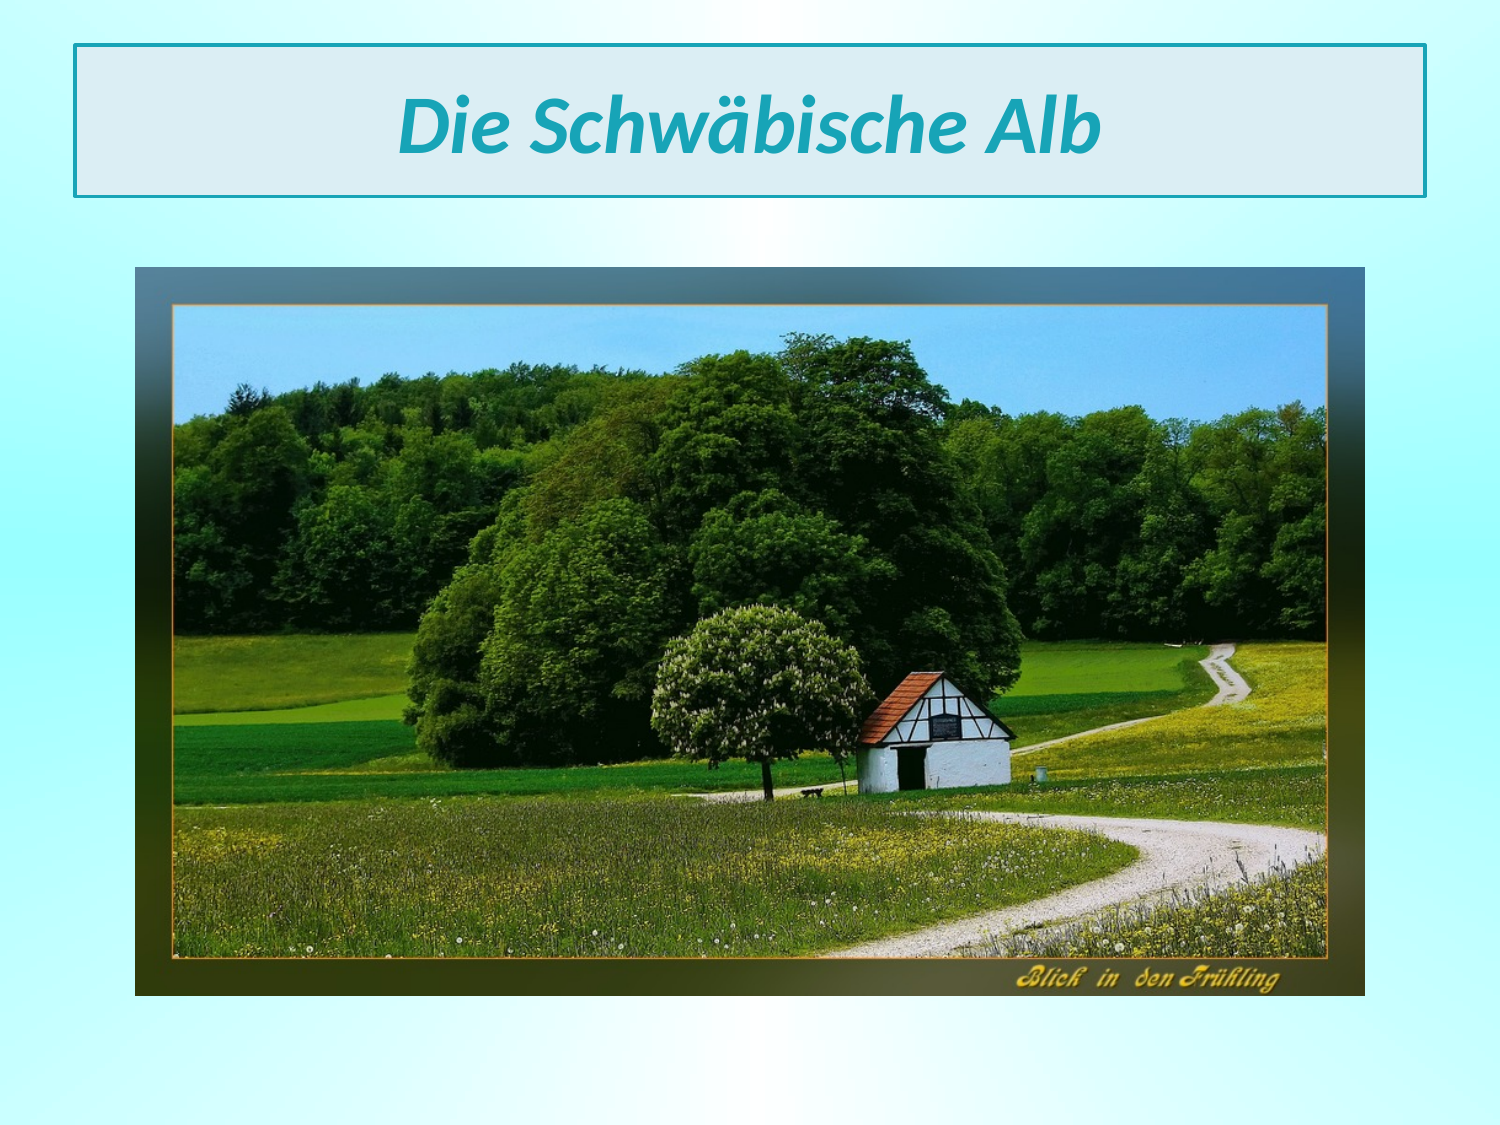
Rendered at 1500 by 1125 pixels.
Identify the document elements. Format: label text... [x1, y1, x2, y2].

title Die Schwäbische Alb [75, 45, 1425, 197]
picture [0, 0, 1500, 1125]
